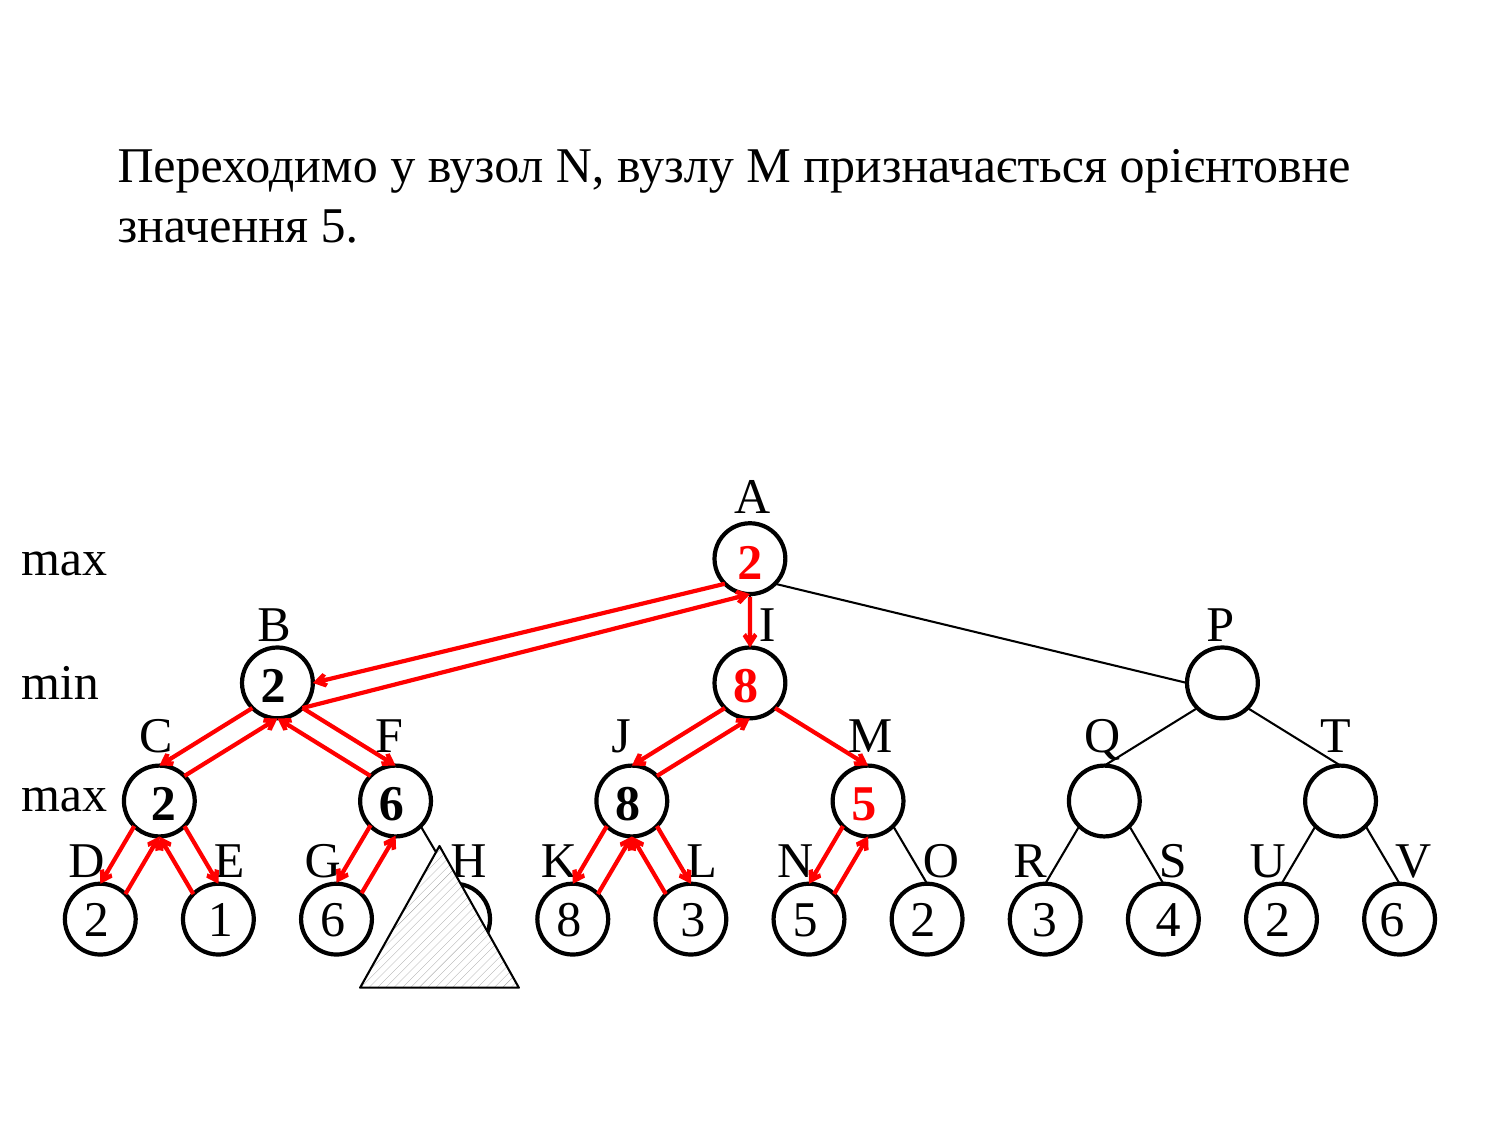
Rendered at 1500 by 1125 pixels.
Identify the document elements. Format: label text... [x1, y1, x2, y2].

list Переходимо у вузол N, вузлу М призначається орієнтовне значення 5. [0, 125, 1459, 433]
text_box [5, 455, 1448, 988]
